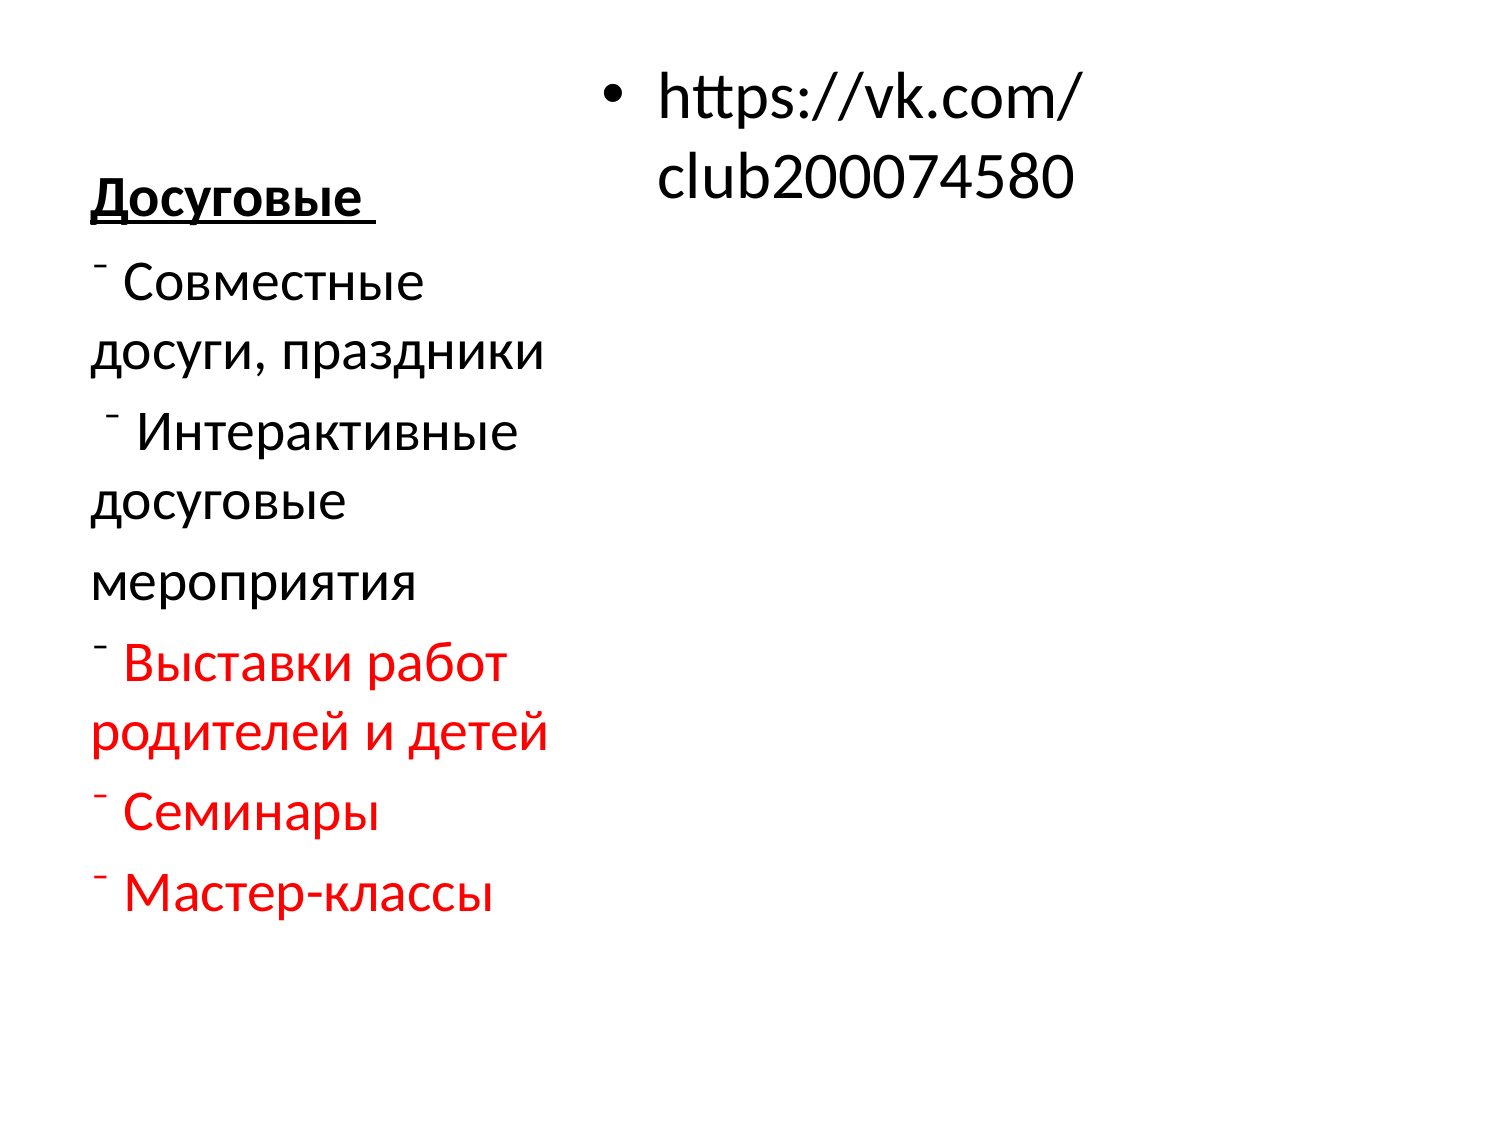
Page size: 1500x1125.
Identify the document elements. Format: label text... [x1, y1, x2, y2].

list https://vk.com/club200074580 [586, 44, 1425, 1005]
list ⁻ Совместные досуги, праздники ⁻ Интерактивные досуговые мероприятия ⁻ Выставки работ родителей и детей ⁻ Семинары ⁻ Мастер-классы [75, 235, 569, 1005]
title Досуговые [75, 44, 569, 235]
